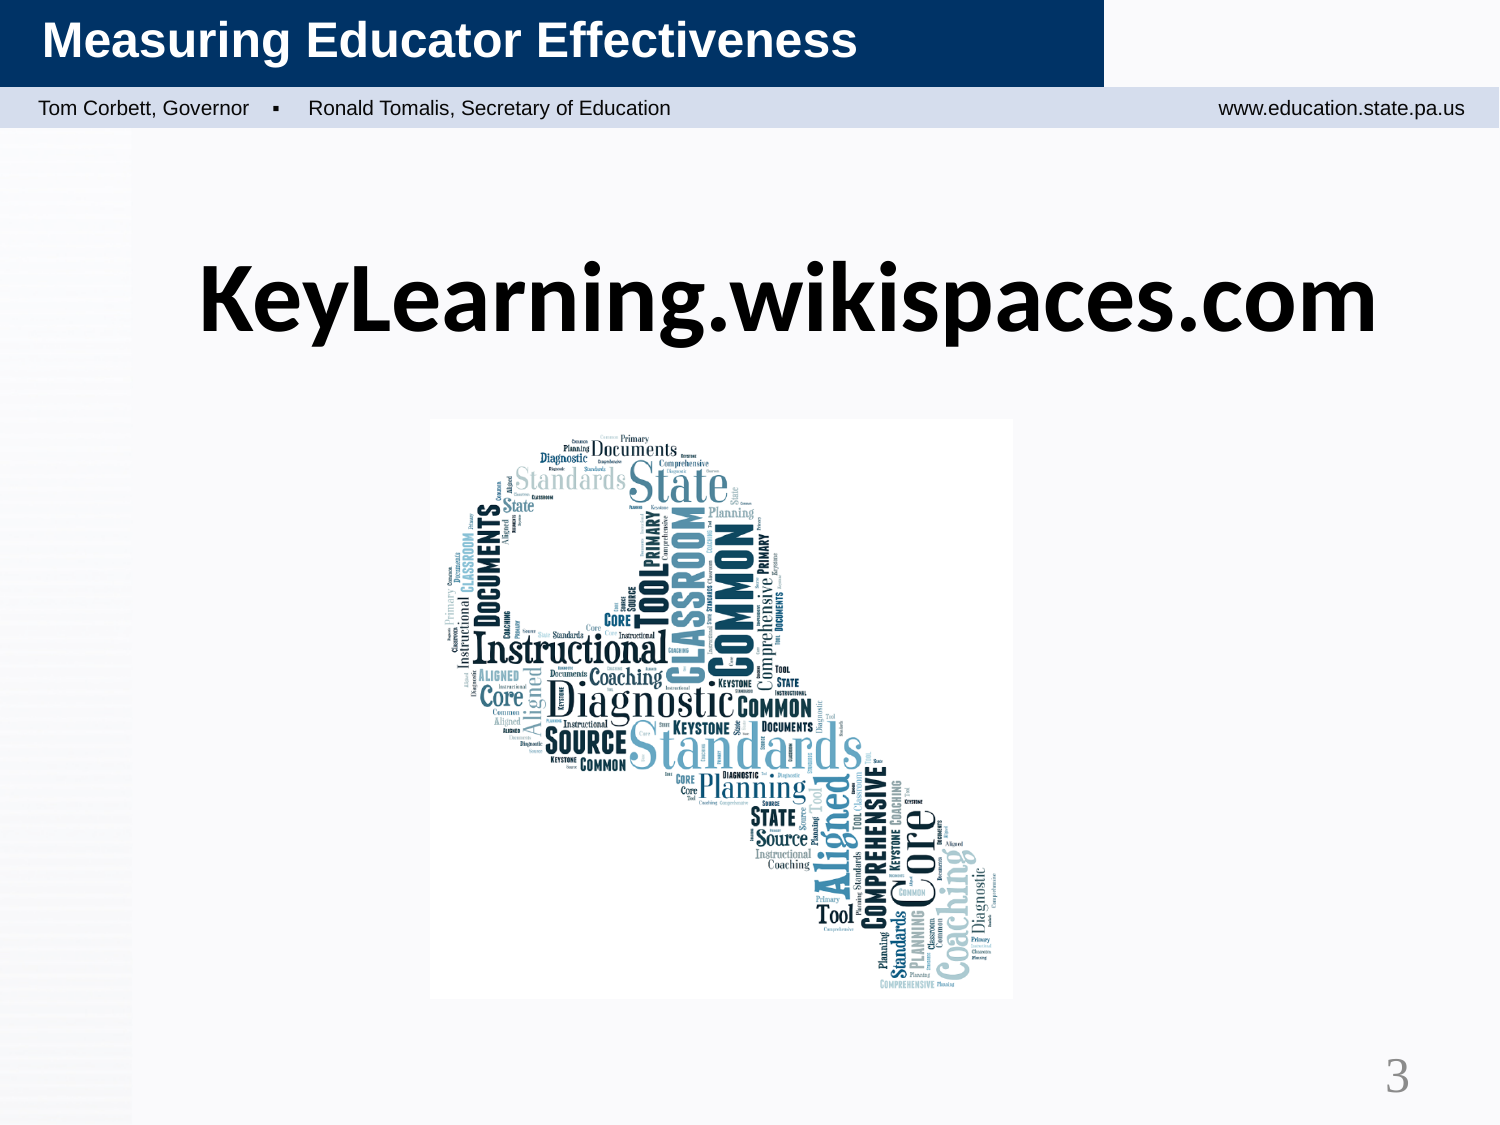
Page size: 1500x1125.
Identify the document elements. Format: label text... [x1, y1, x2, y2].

picture [0, 0, 1500, 1125]
list KeyLearning.wikispaces.com [98, 200, 1473, 893]
slide_number 3 [1074, 1042, 1425, 1103]
